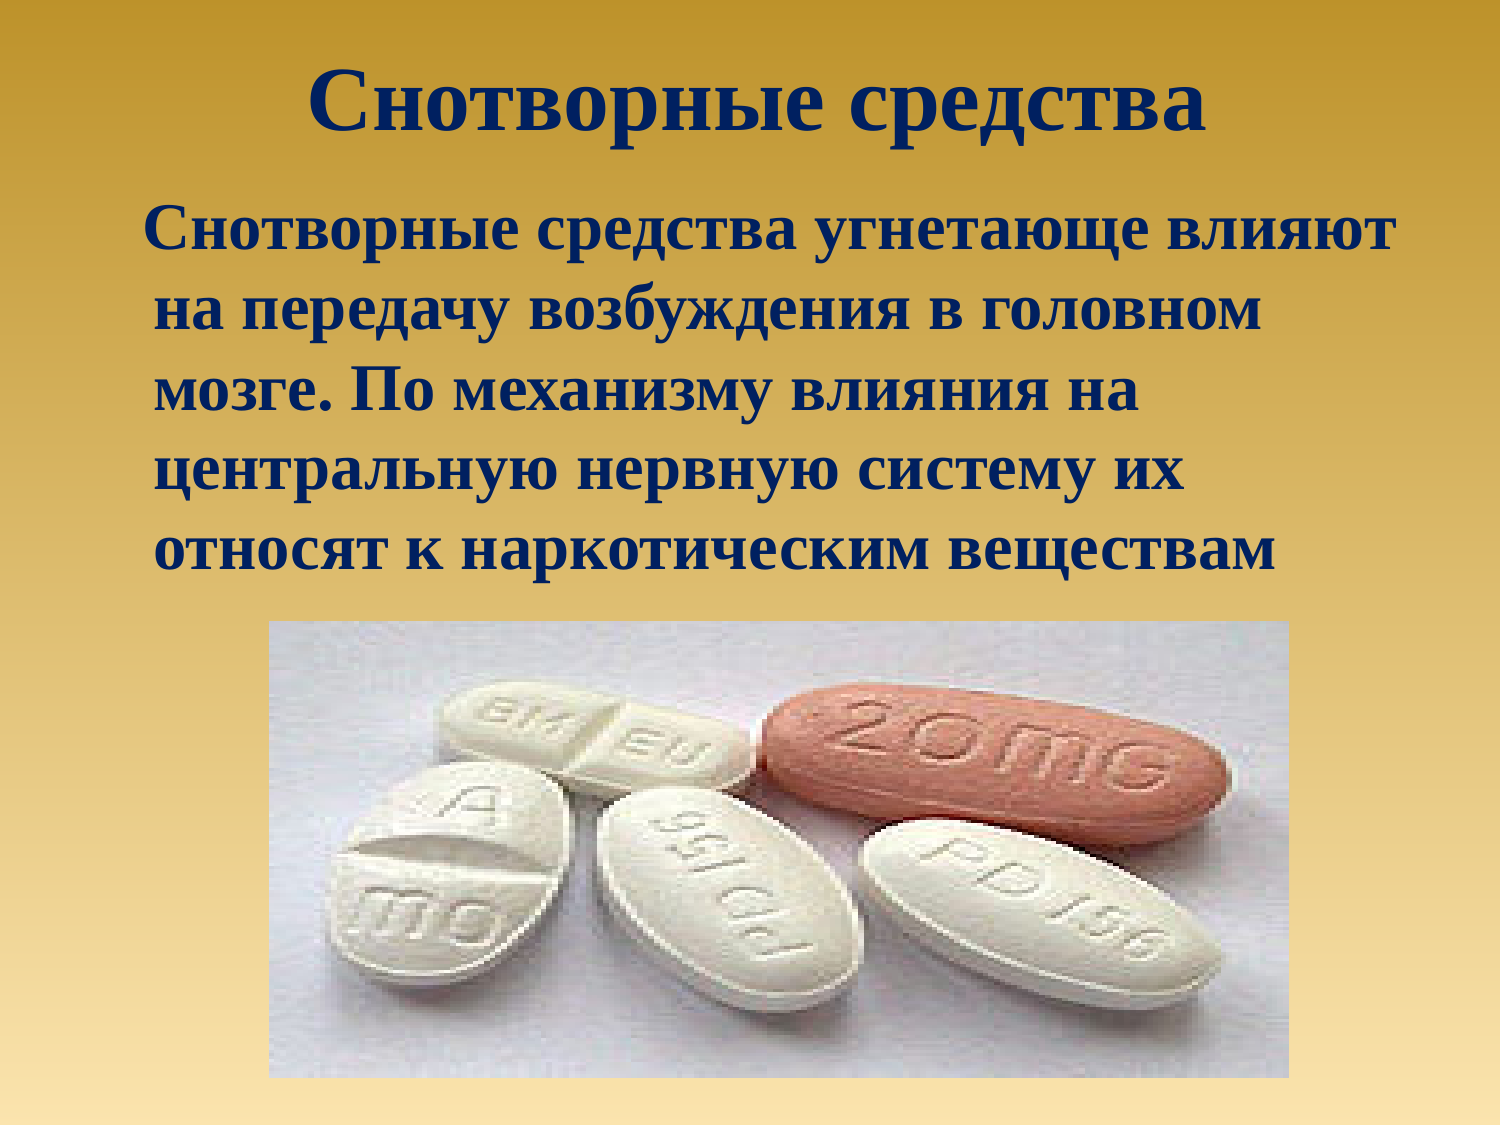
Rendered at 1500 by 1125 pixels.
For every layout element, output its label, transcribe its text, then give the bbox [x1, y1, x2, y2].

list Снотворные средства угнетающе влияют на передачу возбуждения в головном мозге. По механизму влияния на центральную нервную систему их относят к наркотическим веществам [82, 175, 1432, 645]
title Снотворные средства [82, 0, 1432, 175]
picture [269, 620, 1290, 1079]
